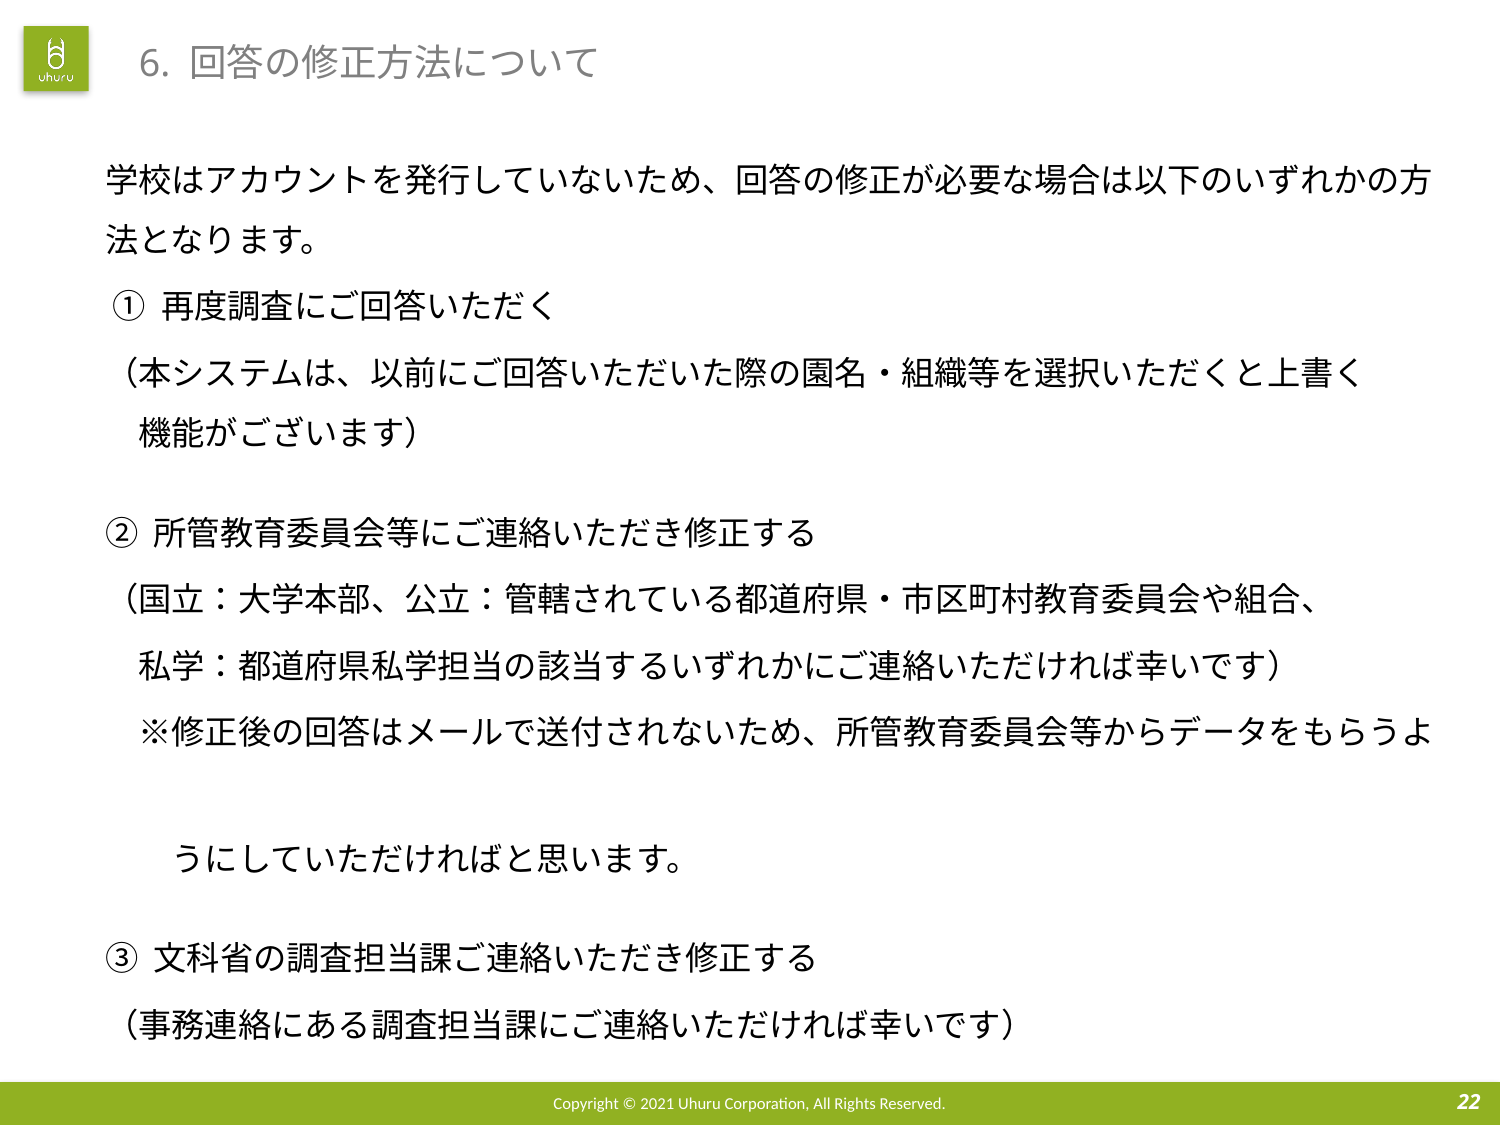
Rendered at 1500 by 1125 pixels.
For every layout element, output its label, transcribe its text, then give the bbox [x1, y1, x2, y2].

slide_number 22 [1391, 1088, 1496, 1118]
title 6. 回答の修正方法について [123, 4, 1500, 119]
picture [23, 25, 89, 92]
list 学校はアカウントを発行していないため、回答の修正が必要な場合は以下のいずれかの方法となります。 ① 再度調査にご回答いただく （本システムは、以前にご回答いただいた際の園名・組織等を選択いただくと上書く 機能がございます） ② 所管教育委員会等にご連絡いただき修正する （国立：大学本部、公立：管轄されている都道府県・市区町村教育委員会や組合、 私学：都道府県私学担当の該当するいずれかにご連絡いただければ幸いです） ※修正後の回答はメールで送付されないため、所管教育委員会等からデータをもらうよ うにしていただければと思います。 ③ 文科省の調査担当課ご連絡いただき修正する （事務連絡にある調査担当課にご連絡いただければ幸いです） [90, 131, 1482, 994]
